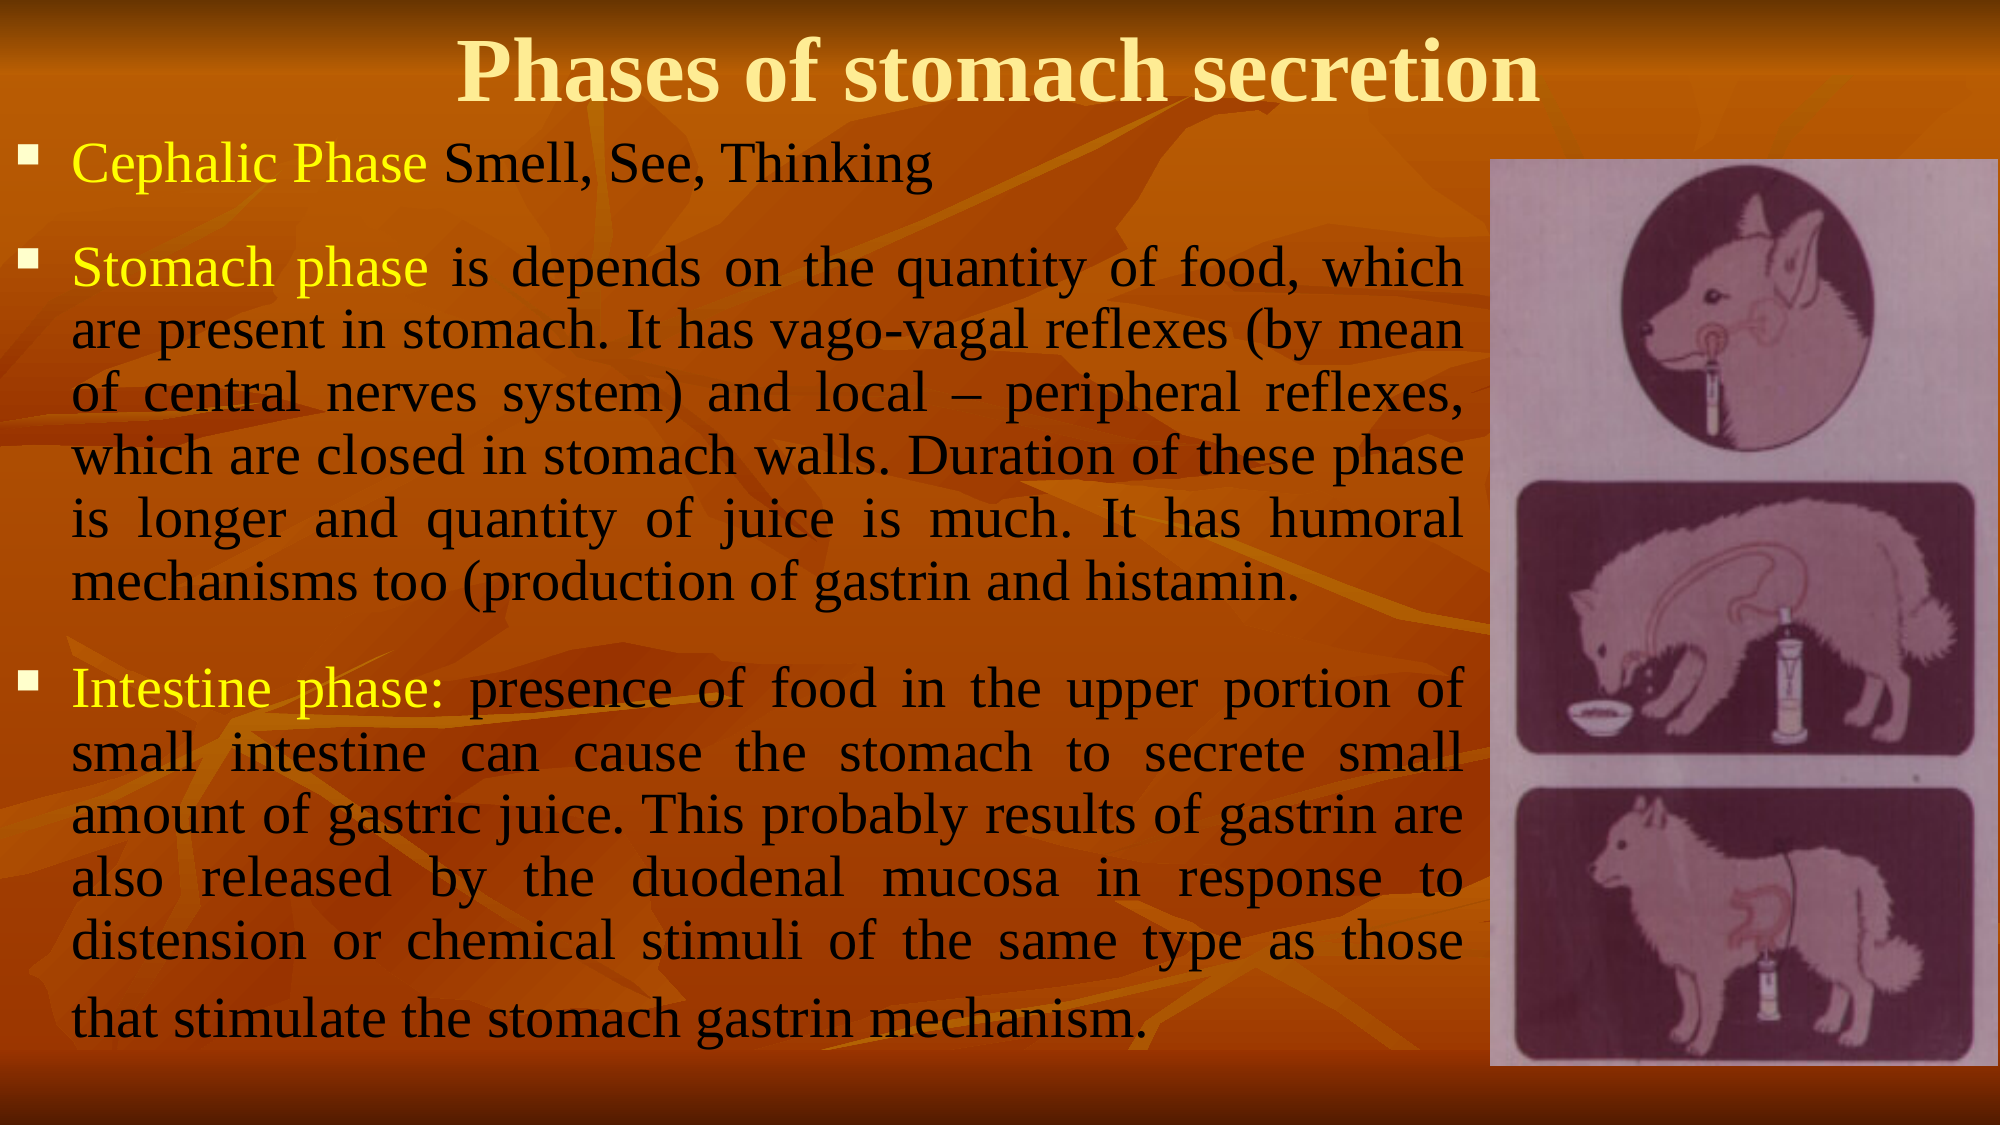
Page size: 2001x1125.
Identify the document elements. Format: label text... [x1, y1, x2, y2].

picture [1490, 159, 1998, 1066]
title Phases of stomach secretion [324, 0, 1675, 131]
list Cephalic Phase Smell, See, Thinking Stomach phase is depends on the quantity of food, which are present in stomach. It has vago-vagal reflexes (by mean of central nerves system) and local – peripheral reflexes, which are closed in stomach walls. Duration of these phase is longer and quantity of juice is much. It has humoral mechanisms too (production of gastrin and histamin. Intestine phase: presence of food in the upper portion of small intestine can cause the stomach to secrete small amount of gastric juice. This probably results of gastrin are also released by the duodenal mucosa in response to distension or chemical stimuli of the same type as those that stimulate the stomach gastrin mechanism. [0, 124, 1481, 1065]
